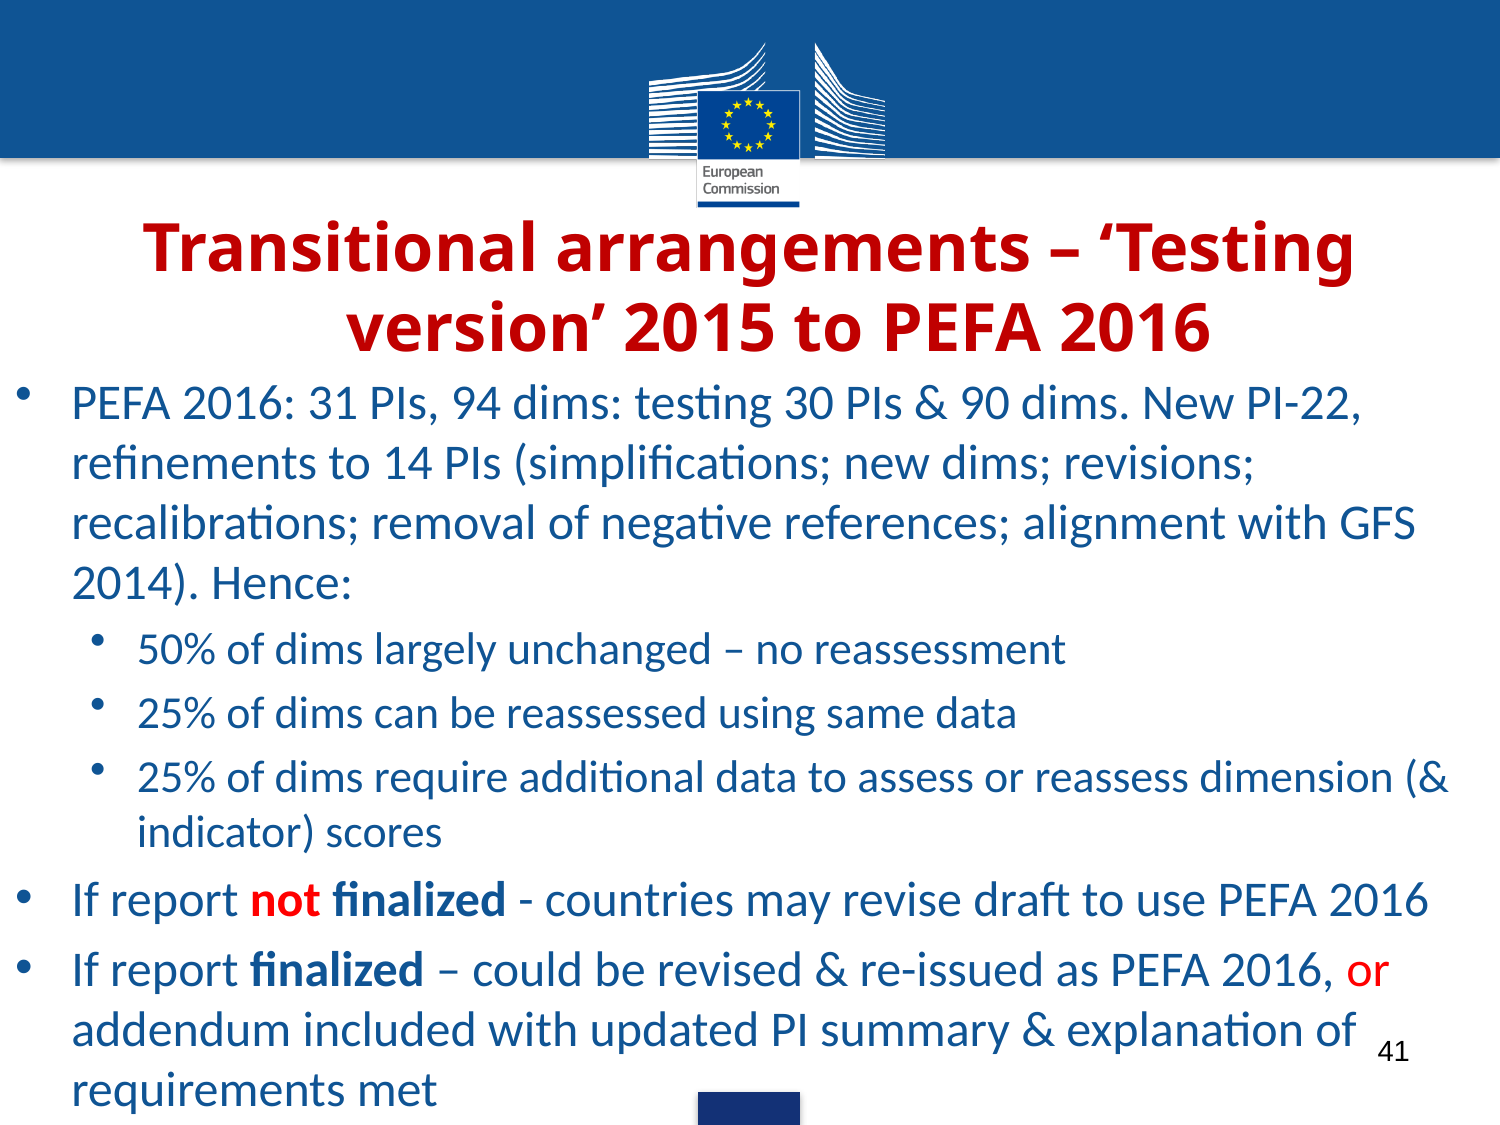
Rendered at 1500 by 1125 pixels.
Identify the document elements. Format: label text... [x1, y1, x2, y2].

slide_number 41 [1074, 1024, 1426, 1103]
picture [649, 42, 885, 208]
title Transitional arrangements – ‘Testing version’ 2015 to PEFA 2016 [0, 208, 1500, 361]
list PEFA 2016: 31 PIs, 94 dims: testing 30 PIs & 90 dims. New PI-22, refinements to 14 PIs (simplifications; new dims; revisions; recalibrations; removal of negative references; alignment with GFS 2014). Hence: 50% of dims largely unchanged – no reassessment 25% of dims can be reassessed using same data 25% of dims require additional data to assess or reassess dimension (& indicator) scores If report not finalized - countries may revise draft to use PEFA 2016 If report finalized – could be revised & re-issued as PEFA 2016, or addendum included with updated PI summary & explanation of requirements met [0, 361, 1500, 1103]
